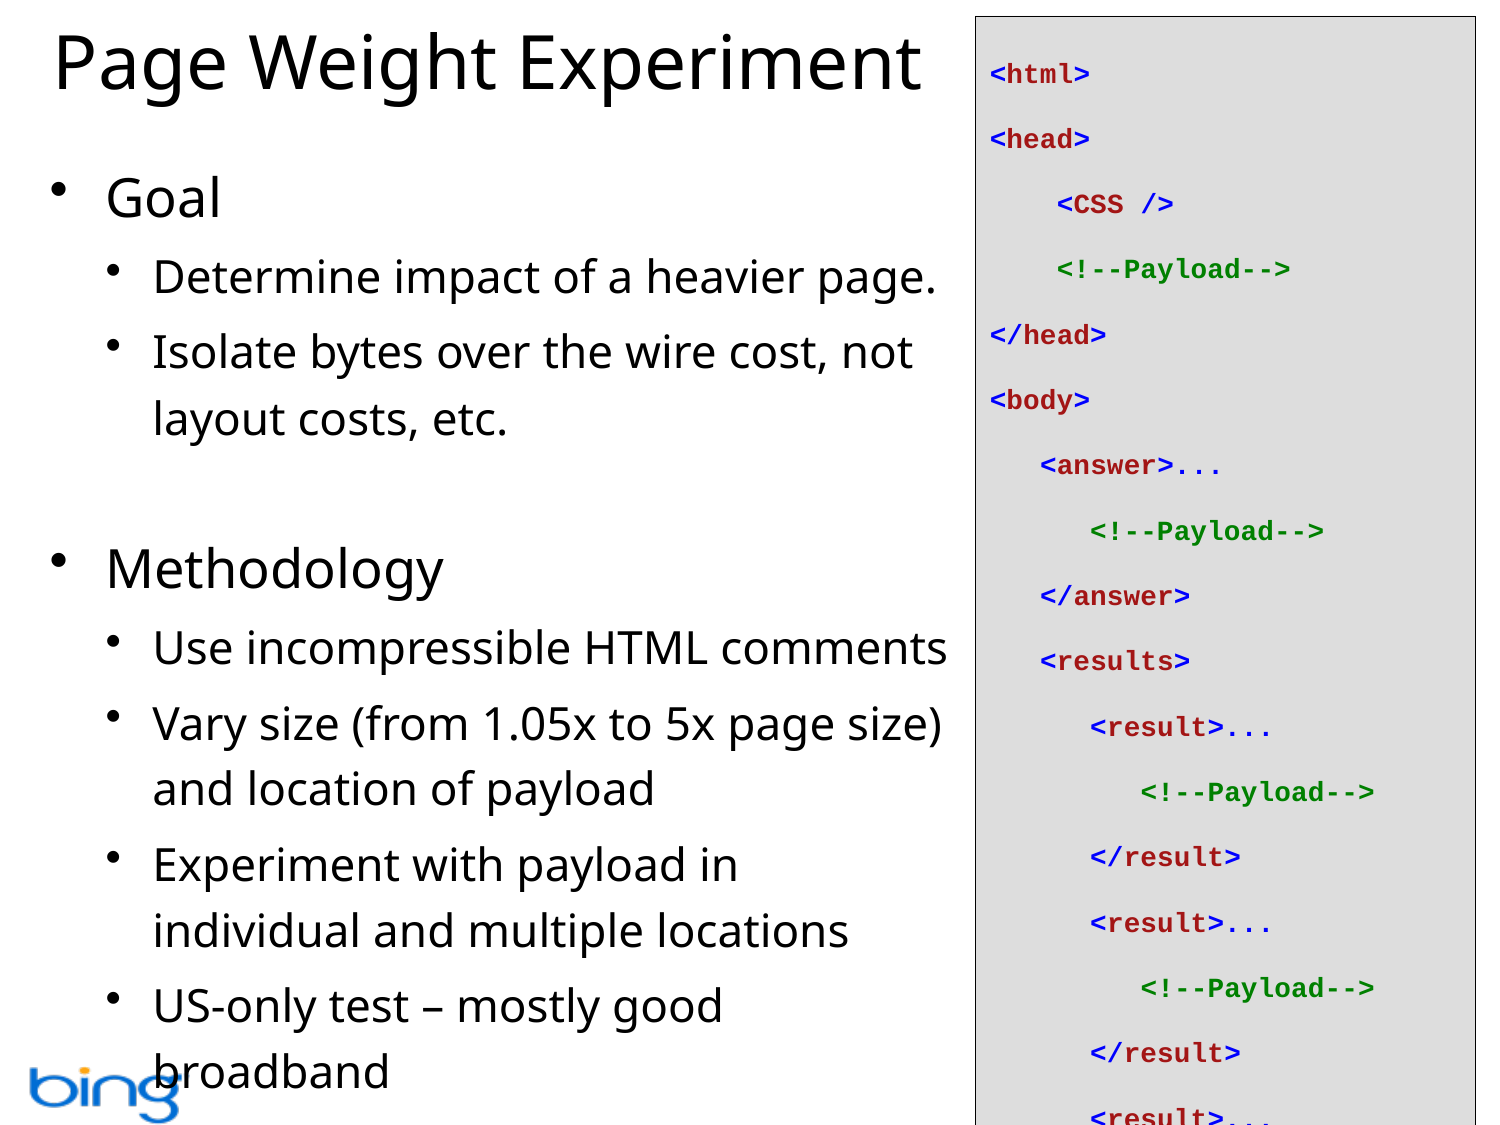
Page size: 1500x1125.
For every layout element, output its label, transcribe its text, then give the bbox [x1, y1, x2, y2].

text_box <html> <head> <CSS /> <!--Payload--> </head> <body> <answer>... <!--Payload--> </answer> <results> <result>... <!--Payload--> </result> <result>... <!--Payload--> </result> <result>... <!--Payload--> </result> </results> ... <!--Payload--> <script /> <!--Payload--> </body> </html> [975, 15, 1475, 1125]
list Goal Determine impact of a heavier page. Isolate bytes over the wire cost, not layout costs, etc. Methodology Use incompressible HTML comments Vary size (from 1.05x to 5x page size) and location of payload Experiment with payload in individual and multiple locations US-only test – mostly good broadband [49, 149, 951, 1054]
picture [27, 1066, 193, 1125]
title Page Weight Experiment [52, 24, 975, 98]
